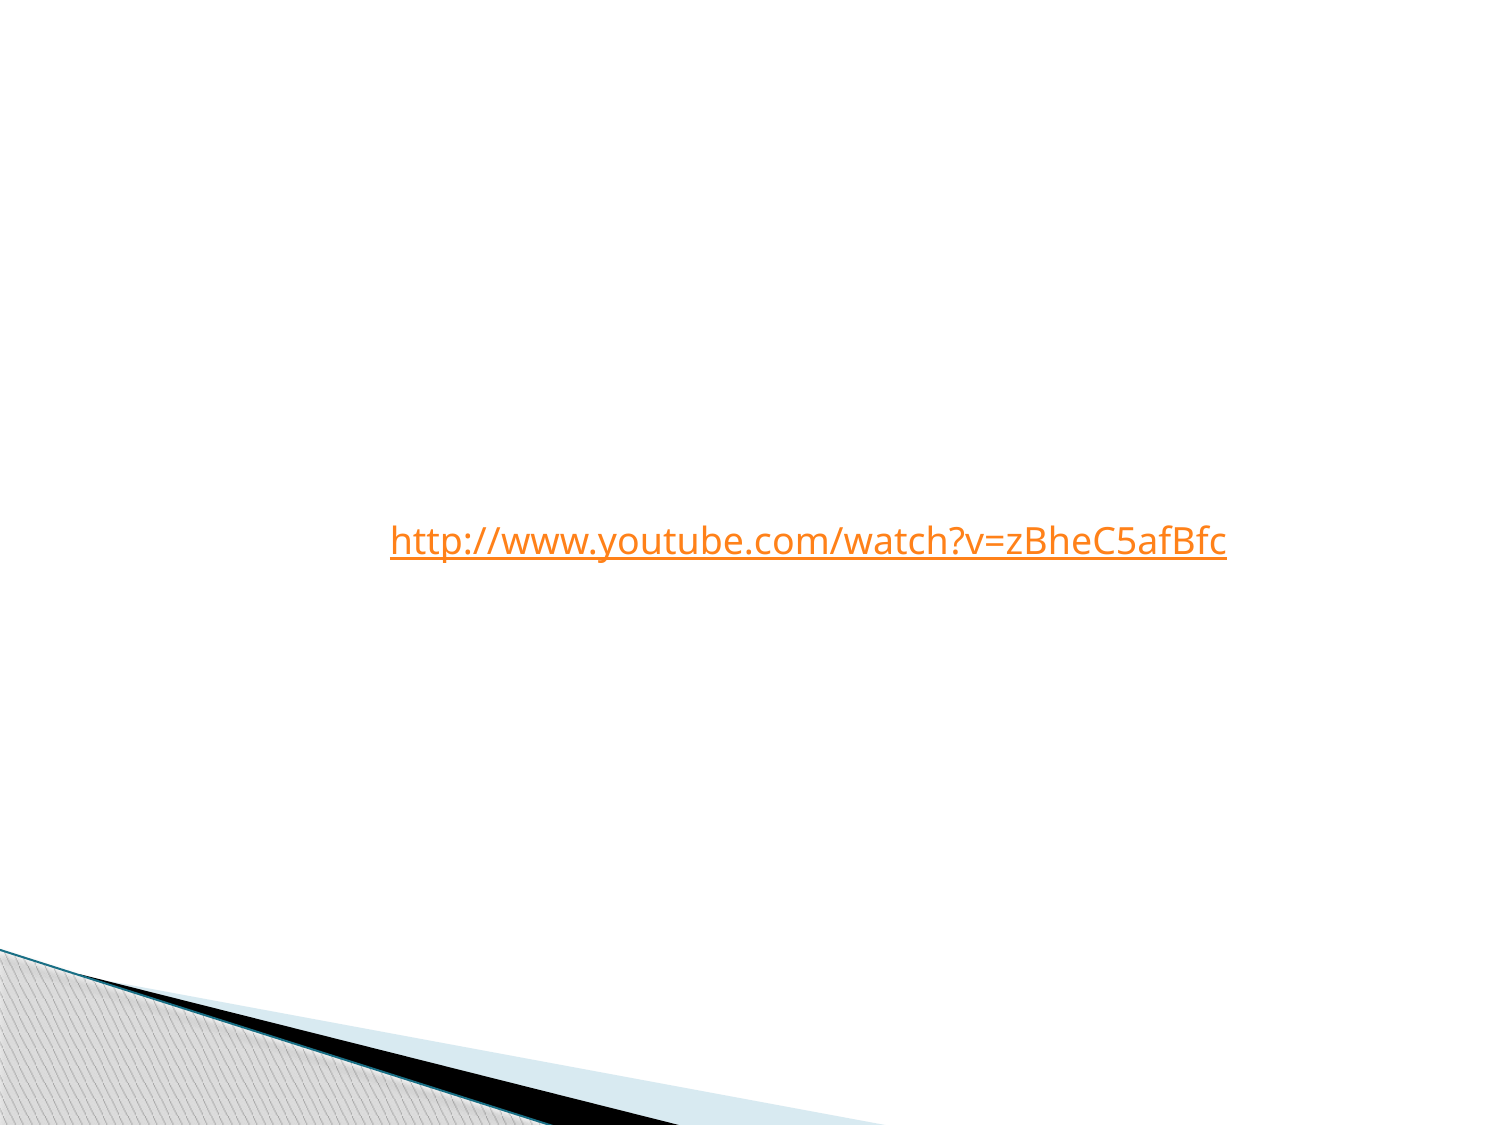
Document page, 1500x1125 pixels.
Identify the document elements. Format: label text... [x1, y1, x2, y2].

text_box http://www.youtube.com/watch?v=zBheC5afBfc [375, 509, 1301, 621]
